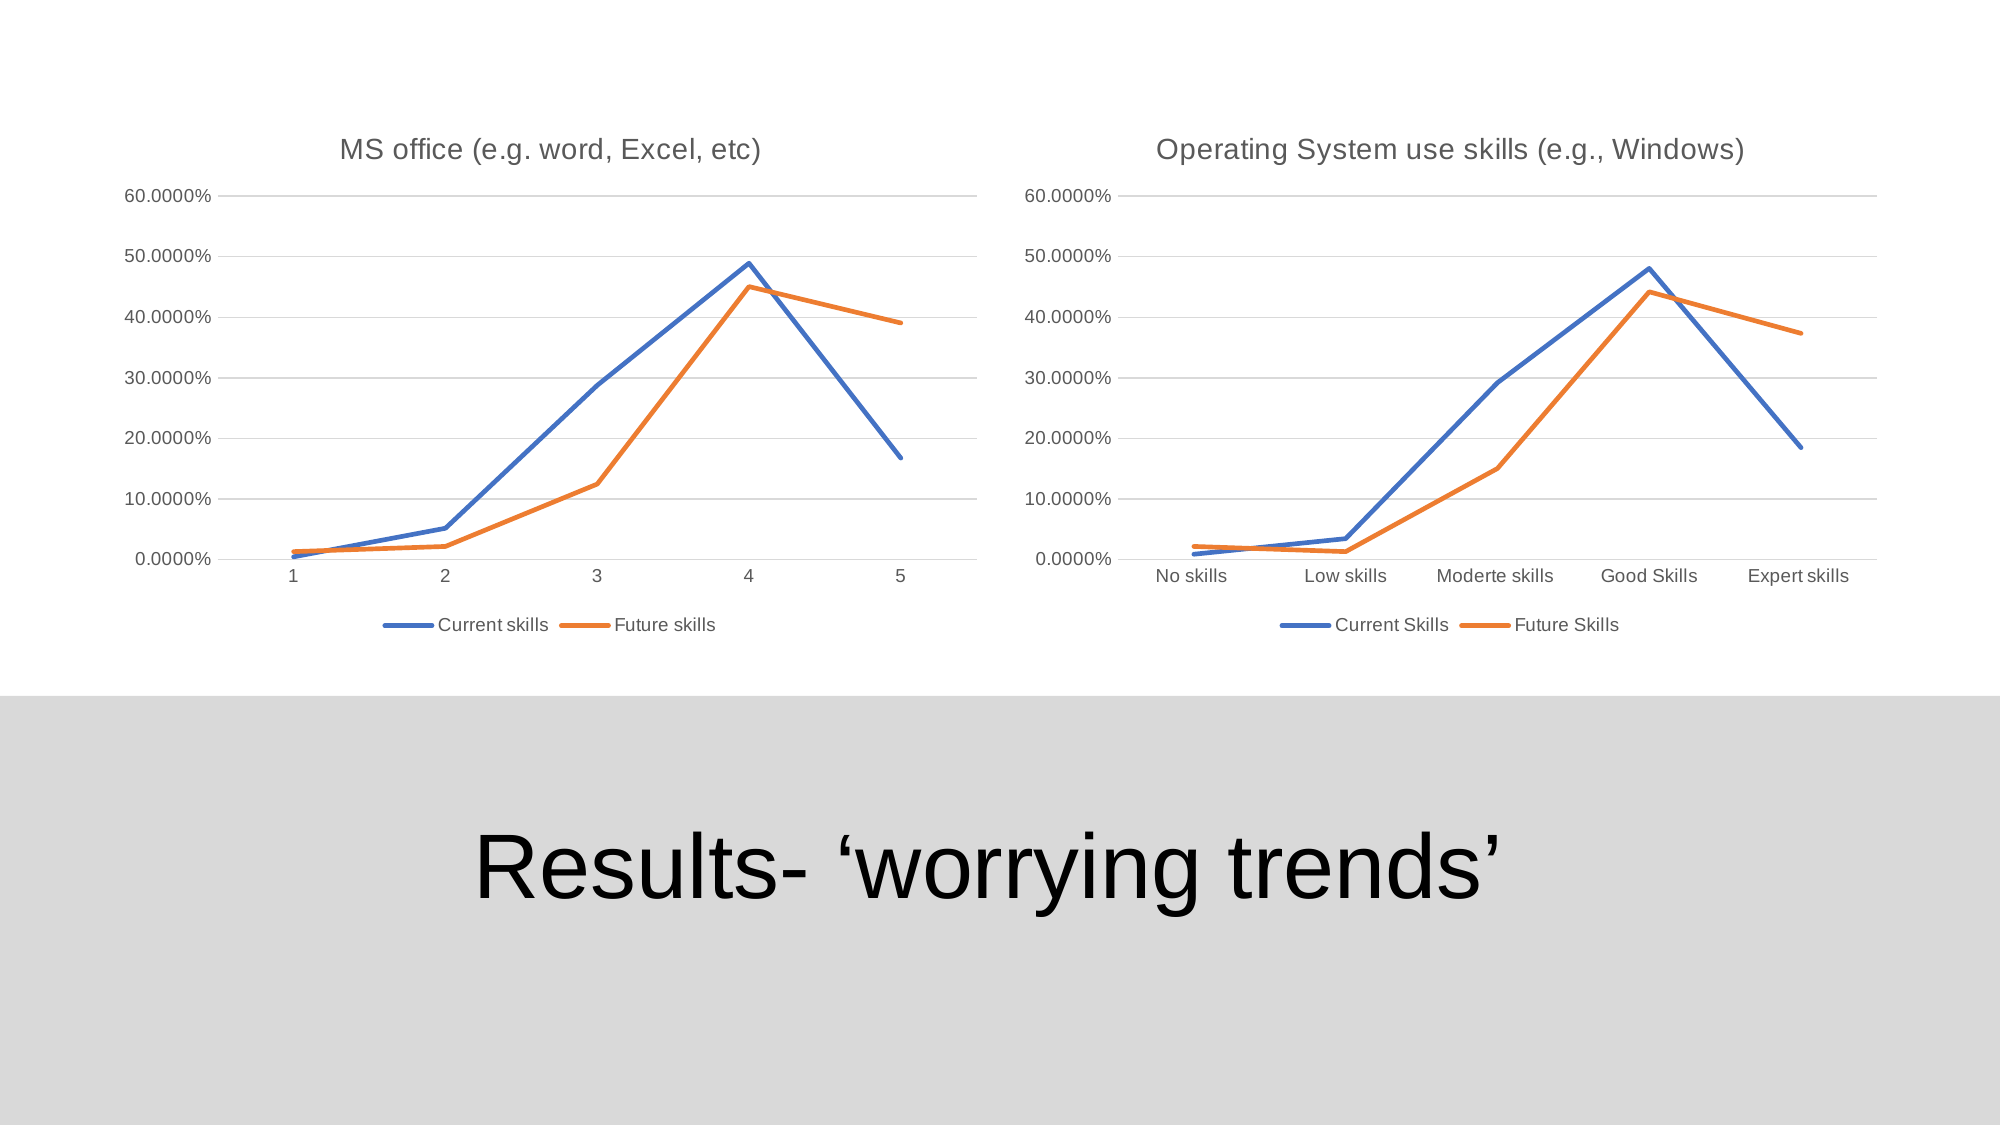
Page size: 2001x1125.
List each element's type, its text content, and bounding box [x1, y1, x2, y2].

text_box [0, 694, 2000, 1125]
text_box [0, 0, 2000, 694]
title Results- ‘worrying trends’ [137, 760, 1863, 979]
chart [106, 105, 995, 643]
chart [1006, 105, 1895, 643]
